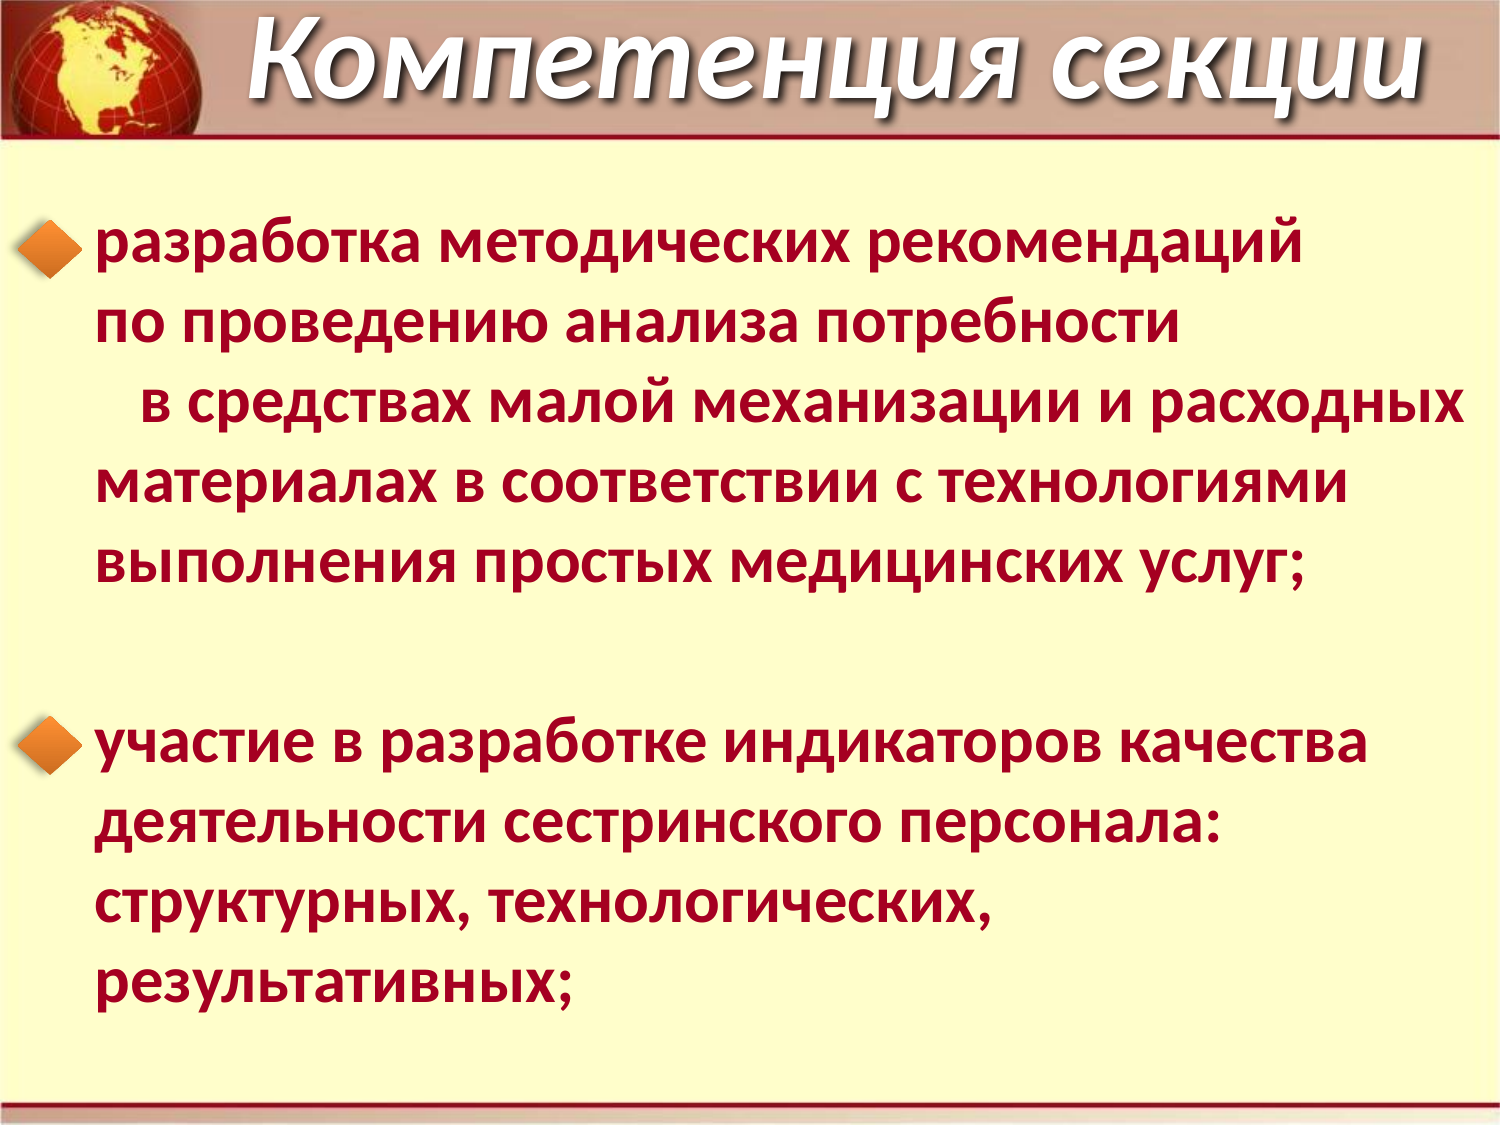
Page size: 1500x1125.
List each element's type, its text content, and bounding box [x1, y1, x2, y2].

text_box Компетенция секции [171, 0, 1500, 134]
text_box разработка методических рекомендаций по проведению анализа потребности в средствах малой механизации и расходных материалах в соответствии с технологиями выполнения простых медицинских услуг; участие в разработке индикаторов качества деятельности сестринского персонала: структурных, технологических, результативных; [64, 188, 1500, 1016]
picture [0, 0, 1500, 1125]
text_box [17, 219, 83, 279]
text_box [17, 715, 83, 776]
